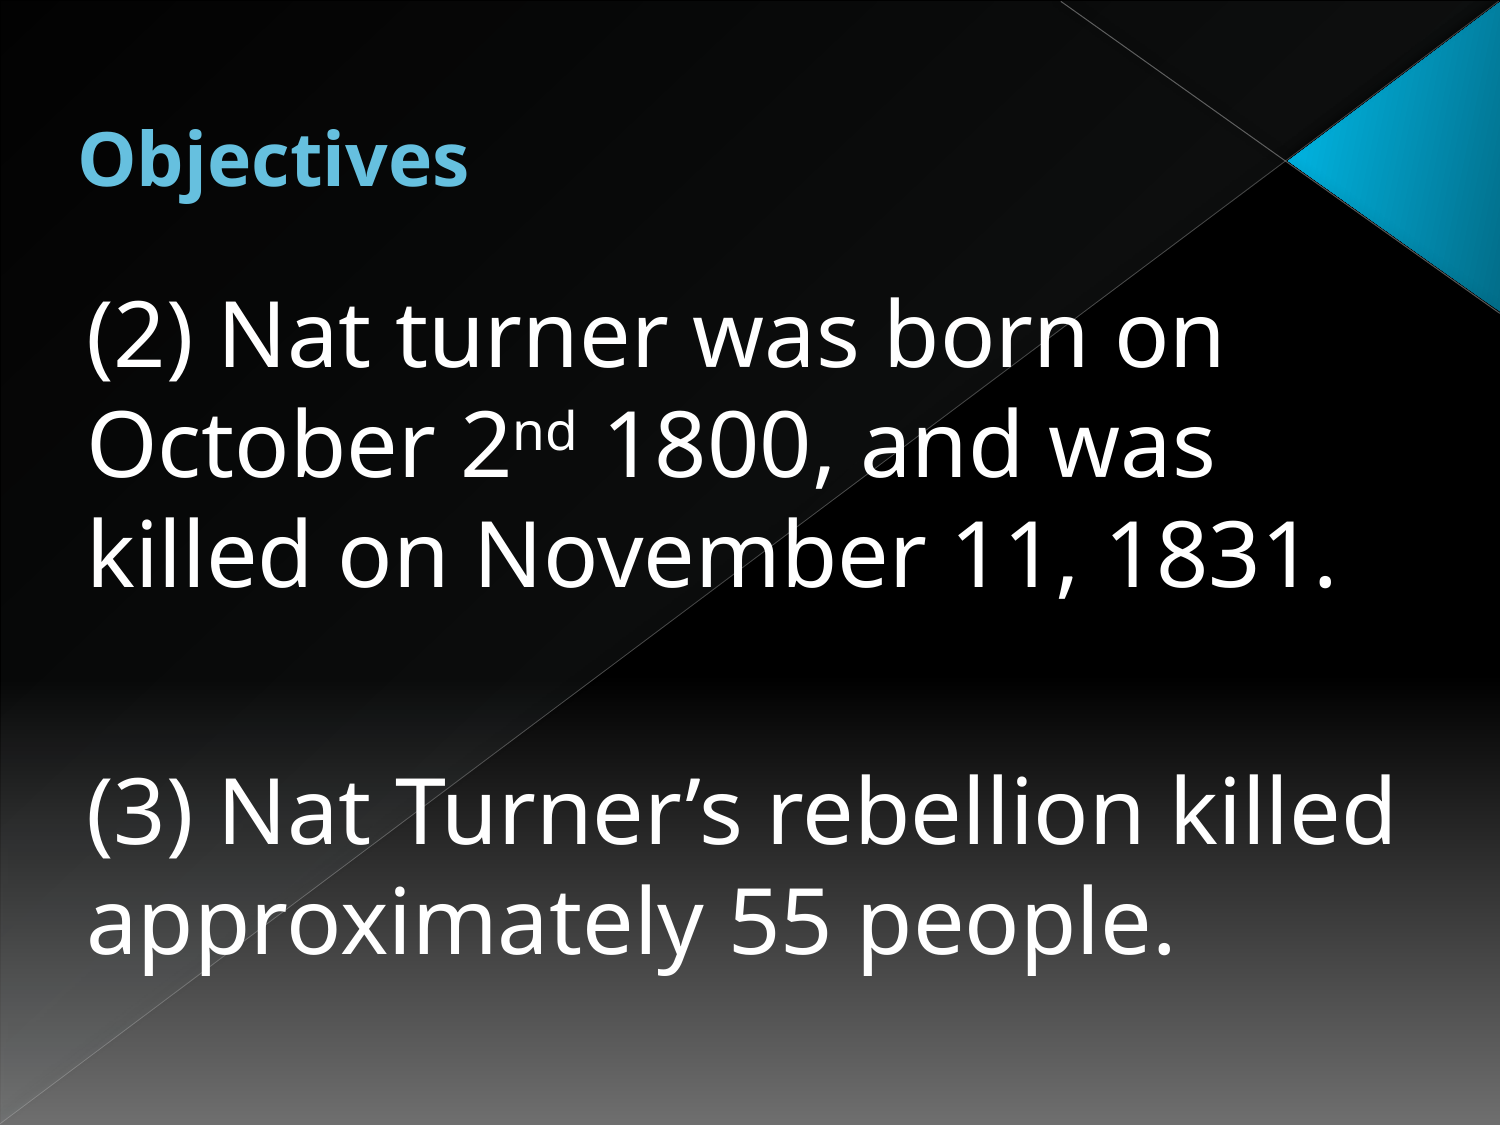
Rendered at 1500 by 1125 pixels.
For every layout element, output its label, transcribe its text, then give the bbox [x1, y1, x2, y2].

title Objectives [62, 44, 1250, 267]
list (2) Nat turner was born on October 2nd 1800, and was killed on November 11, 1831. (3) Nat Turner’s rebellion killed approximately 55 people. [62, 267, 1425, 1050]
